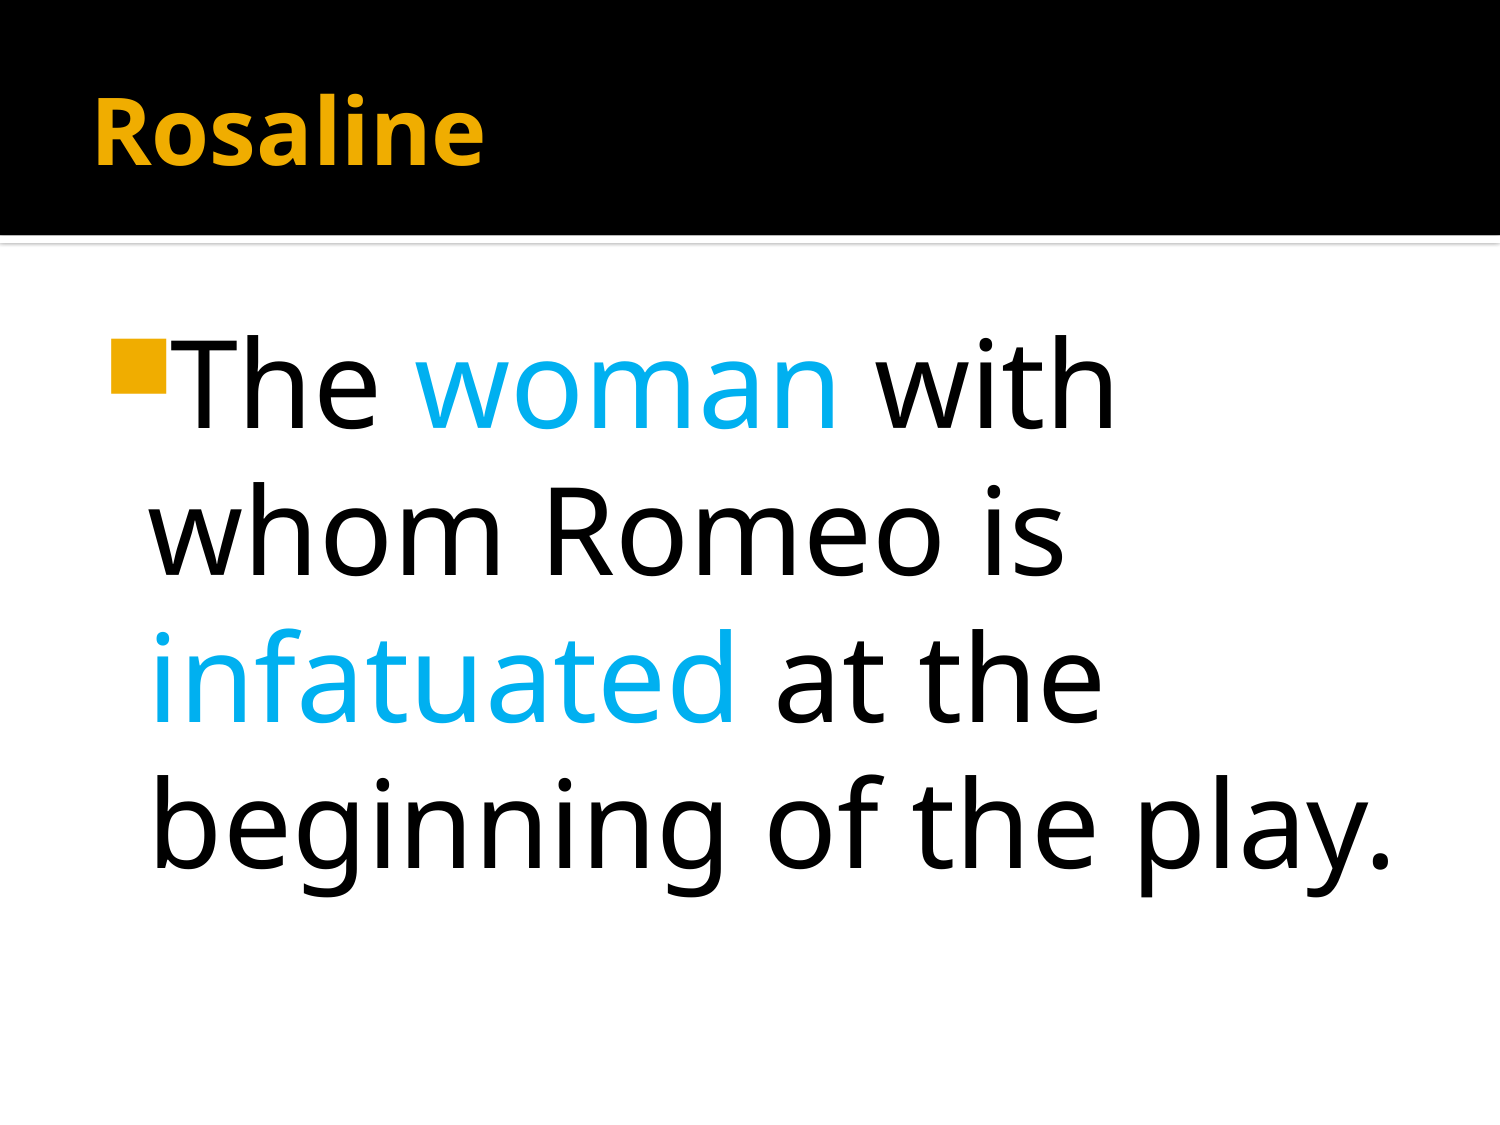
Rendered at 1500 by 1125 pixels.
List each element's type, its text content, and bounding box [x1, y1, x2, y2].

title Rosaline [75, 25, 1425, 231]
list The woman with whom Romeo is infatuated at the beginning of the play. [75, 291, 1425, 1050]
